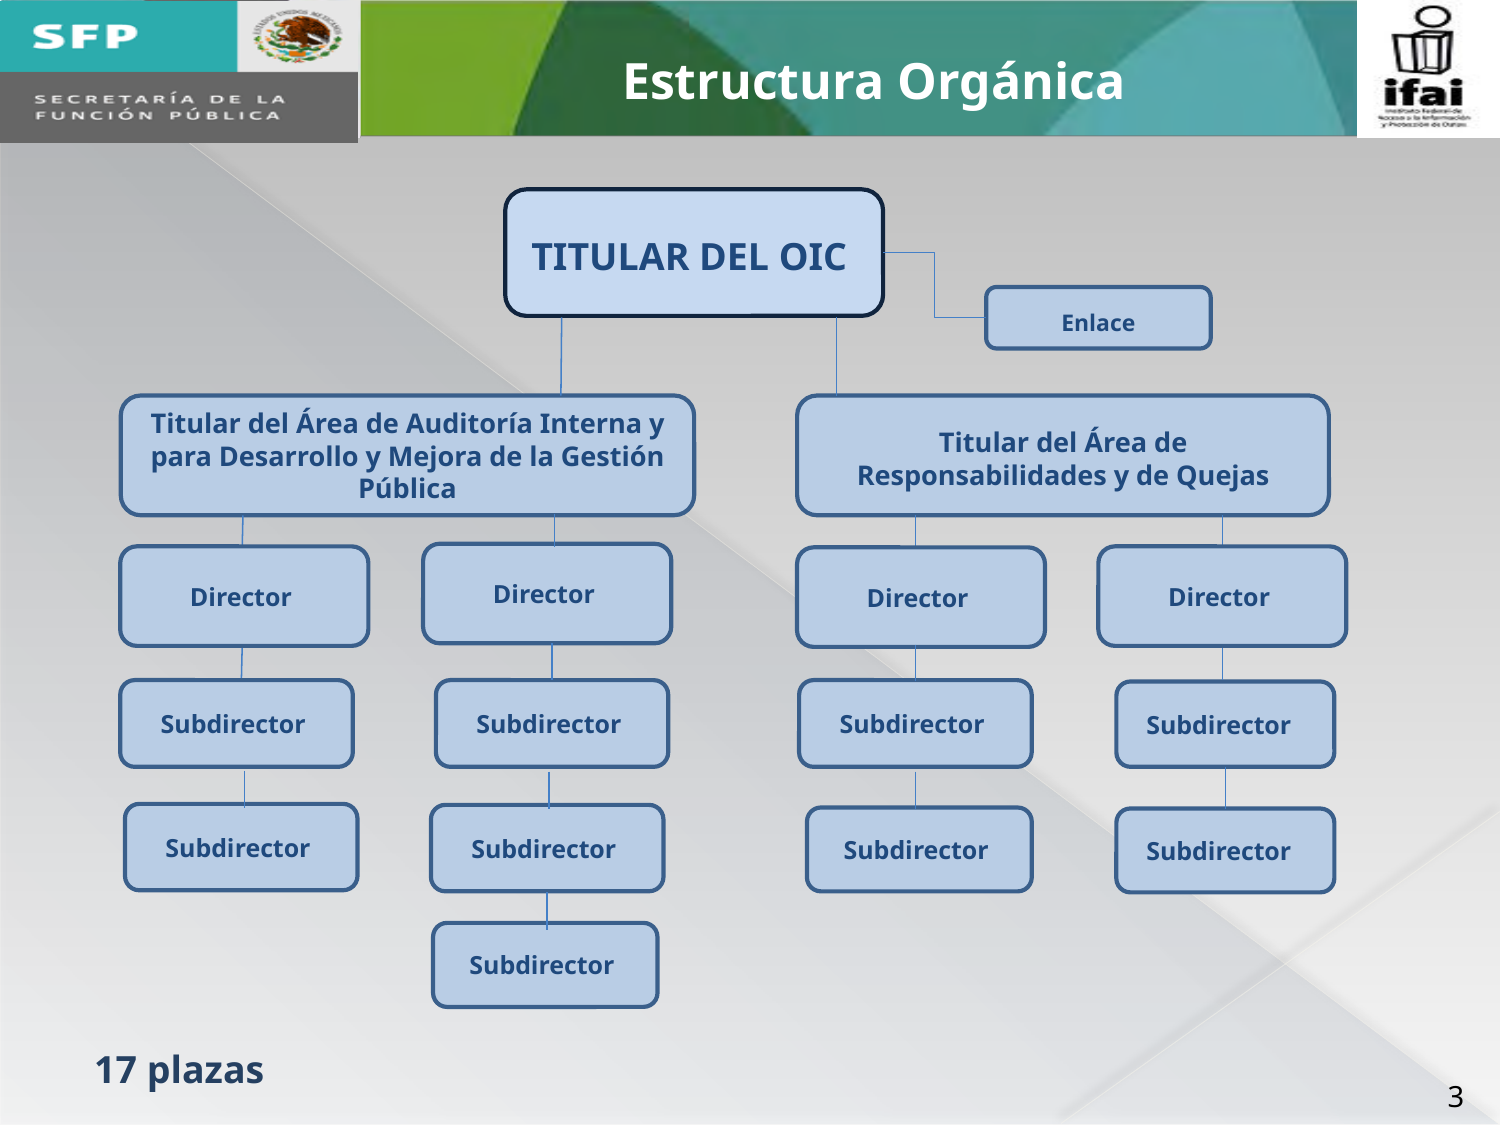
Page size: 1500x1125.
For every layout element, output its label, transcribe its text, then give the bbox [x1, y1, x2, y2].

text_box Subdirector [430, 920, 660, 1010]
text_box Subdirector [1114, 806, 1337, 895]
text_box Subdirector [804, 805, 1034, 894]
text_box TITULAR DEL OIC [503, 187, 886, 318]
text_box Subdirector [122, 801, 360, 893]
text_box Subdirector [433, 677, 671, 769]
text_box Titular del Área de Auditoría Interna y para Desarrollo y Mejora de la Gestión Pública [118, 393, 697, 518]
text_box Subdirector [118, 677, 355, 769]
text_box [882, 252, 987, 318]
text_box Enlace [984, 284, 1213, 351]
text_box Subdirector [1114, 679, 1337, 769]
title 17 plazas [0, 139, 1353, 1083]
text_box Subdirector [428, 802, 666, 894]
text_box Director [794, 545, 1048, 649]
slide_number 3 [1414, 1070, 1498, 1121]
text_box Director [1096, 544, 1349, 648]
picture [0, 0, 1500, 144]
text_box Subdirector [796, 677, 1034, 769]
text_box Director [118, 544, 371, 648]
text_box Titular del Área de Responsabilidades y de Quejas [795, 393, 1332, 518]
text_box Director [420, 541, 674, 646]
